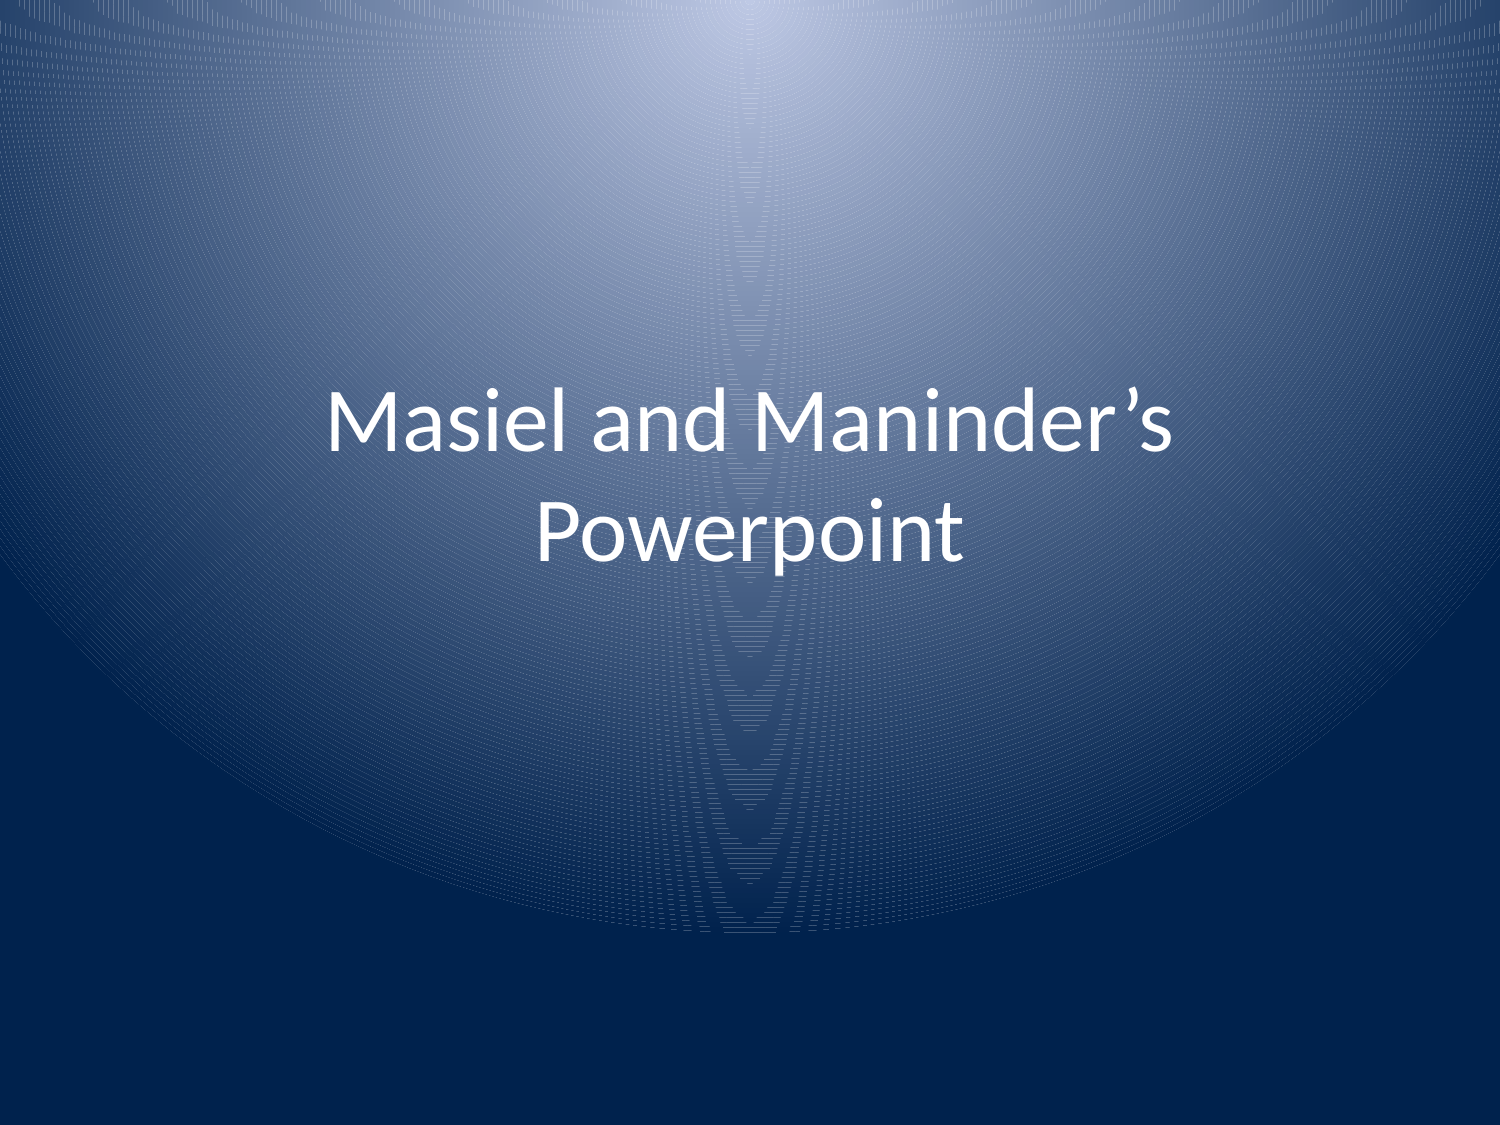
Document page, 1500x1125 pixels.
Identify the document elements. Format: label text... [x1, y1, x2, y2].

title Masiel and Maninder’s Powerpoint [112, 349, 1388, 591]
